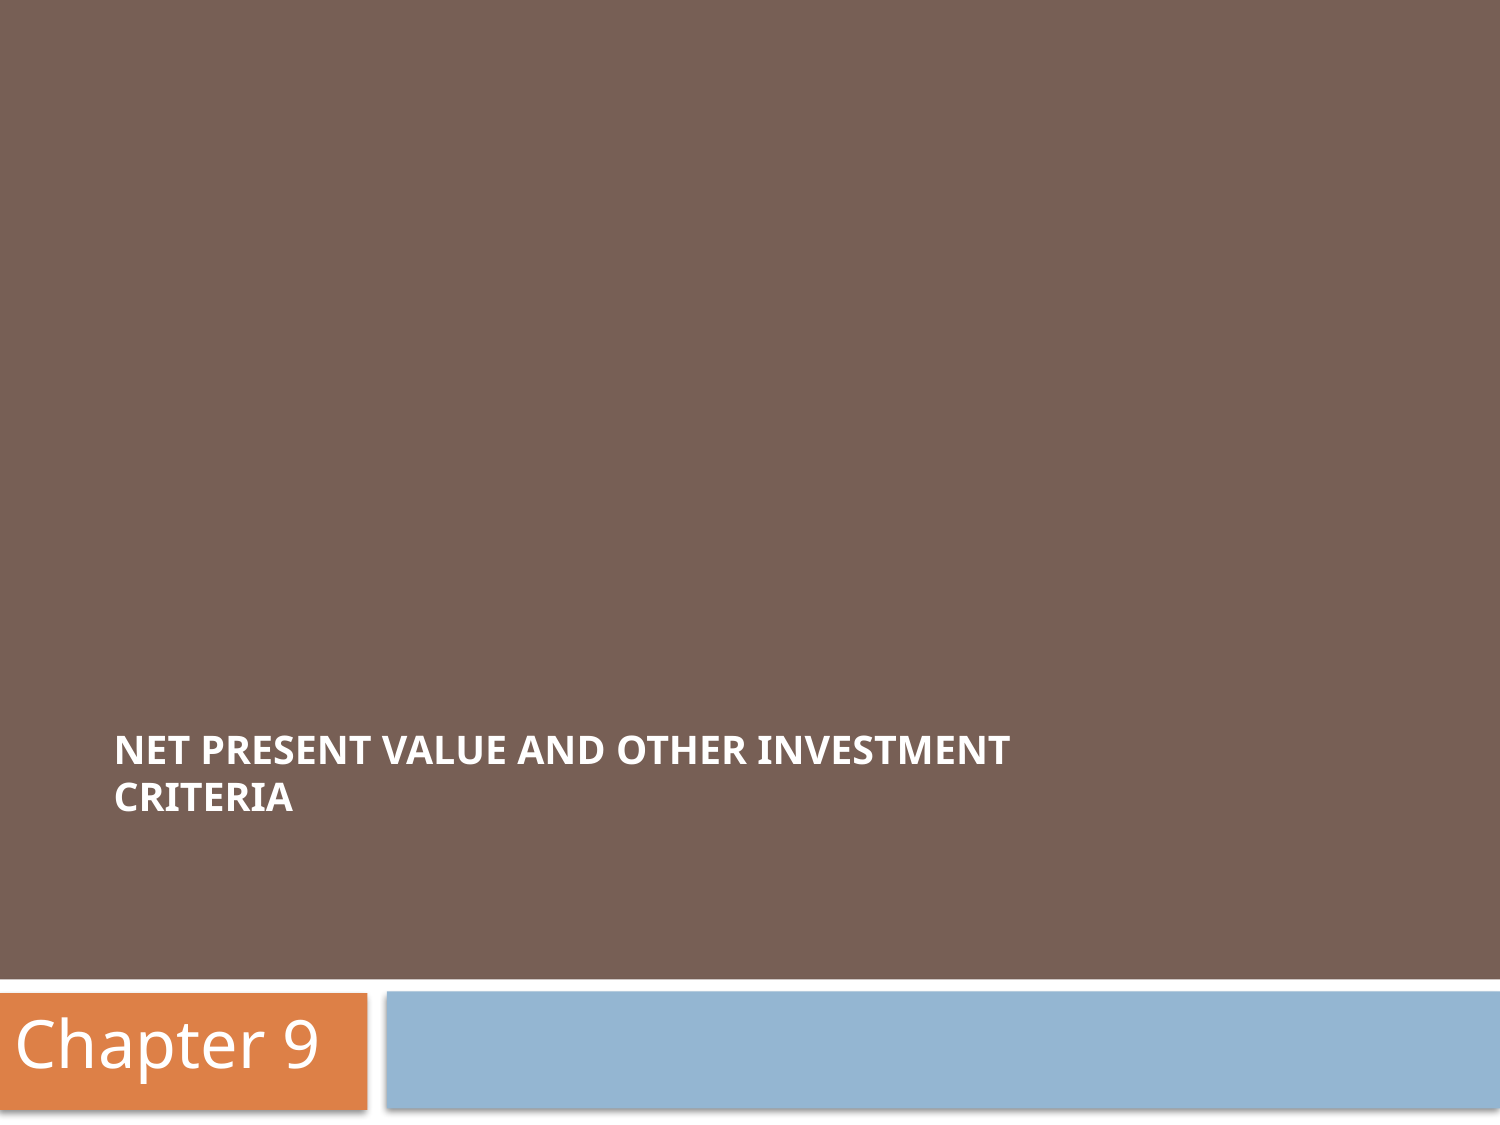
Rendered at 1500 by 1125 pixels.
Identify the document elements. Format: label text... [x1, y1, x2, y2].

text_box Chapter 9 [0, 994, 406, 1125]
title Net Present Value and Other Investment Criteria [98, 618, 1162, 874]
